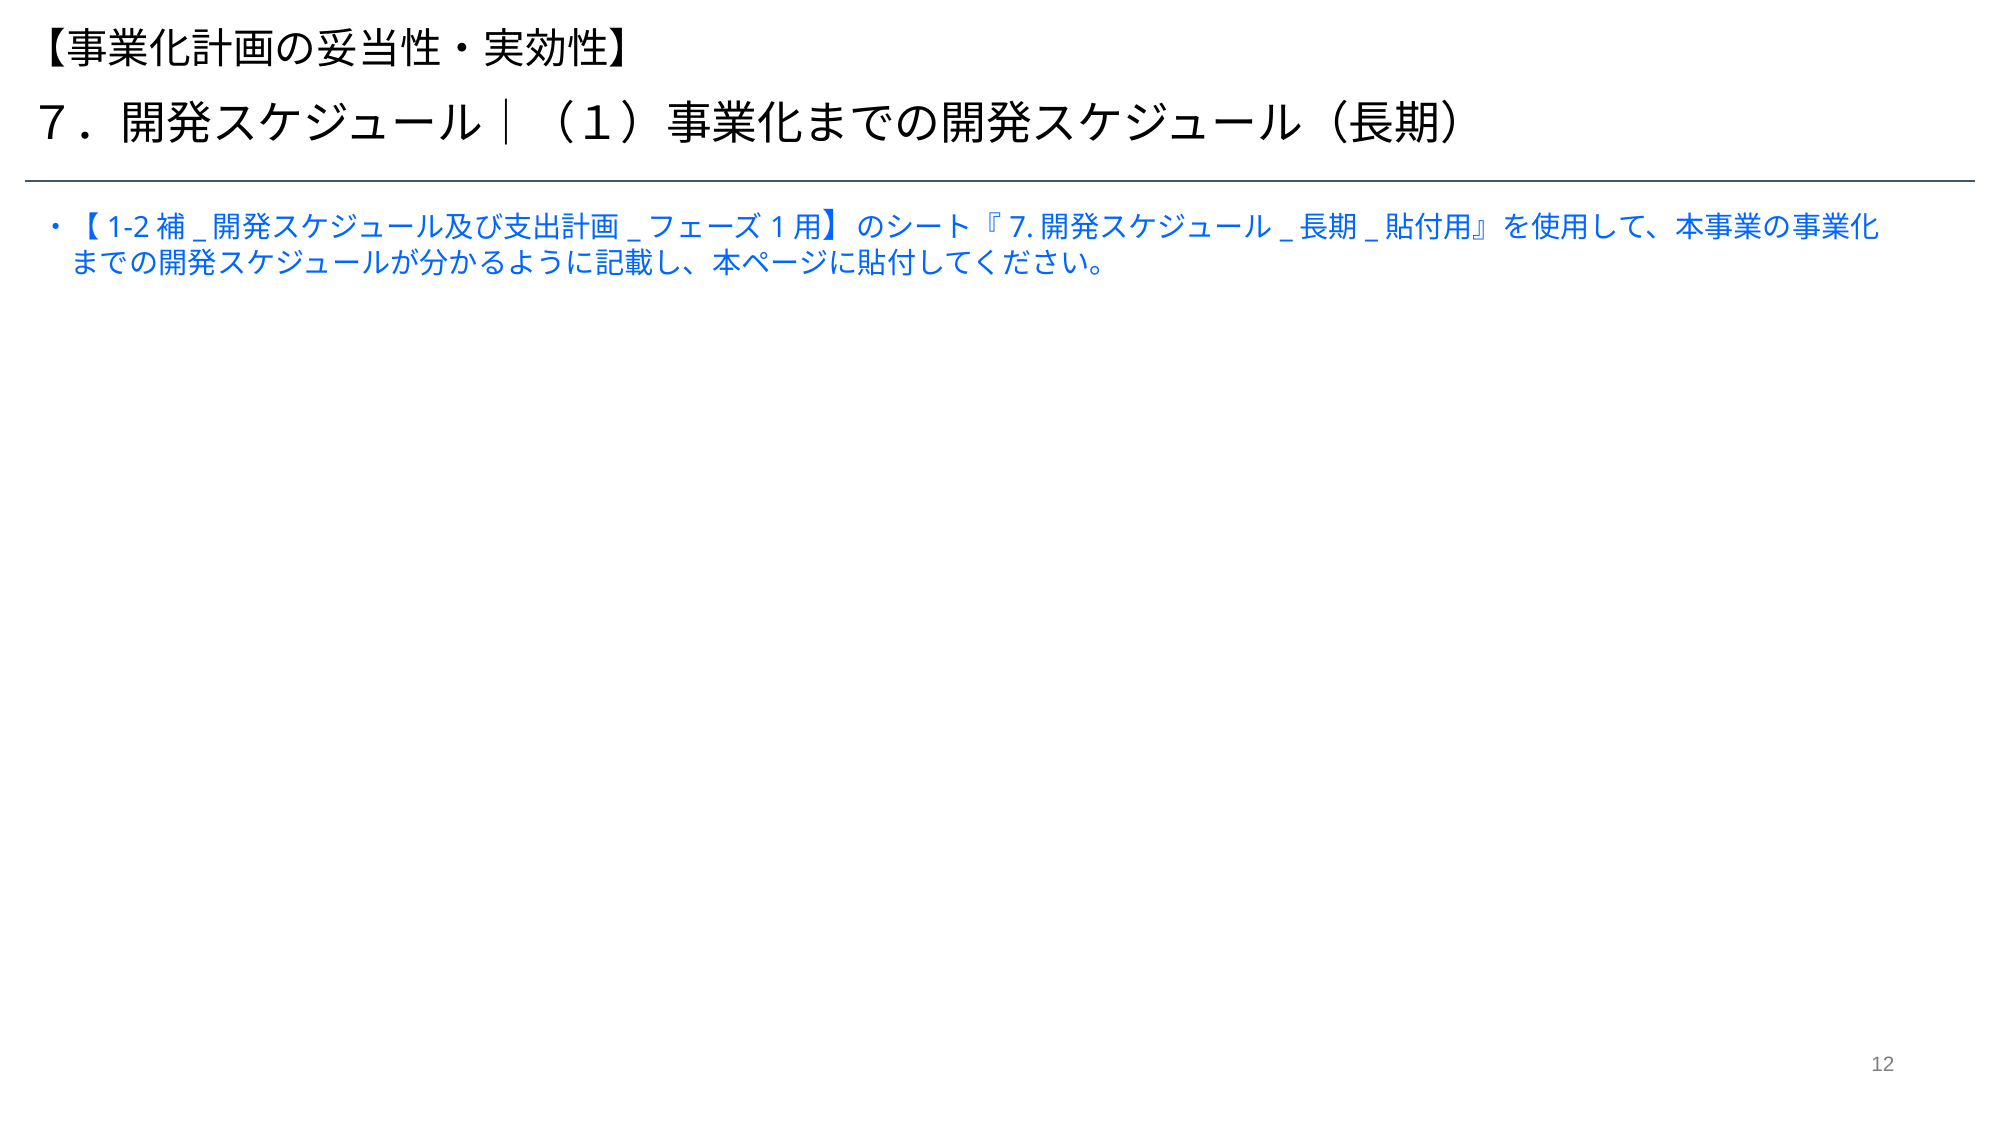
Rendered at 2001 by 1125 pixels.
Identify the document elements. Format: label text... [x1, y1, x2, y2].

text_box ・【1-2補_開発スケジュール及び支出計画_フェーズ1用】のシート『7.開発スケジュール_長期_貼付用』を使用して、本事業の事業化までの開発スケジュールが分かるように記載し、本ページに貼付してください。 [26, 182, 1922, 303]
text_box 【事業化計画の妥当性・実効性】 [24, 28, 1818, 74]
text_box ７．開発スケジュール｜（１）事業化までの開発スケジュール（長期） [29, 100, 1969, 150]
